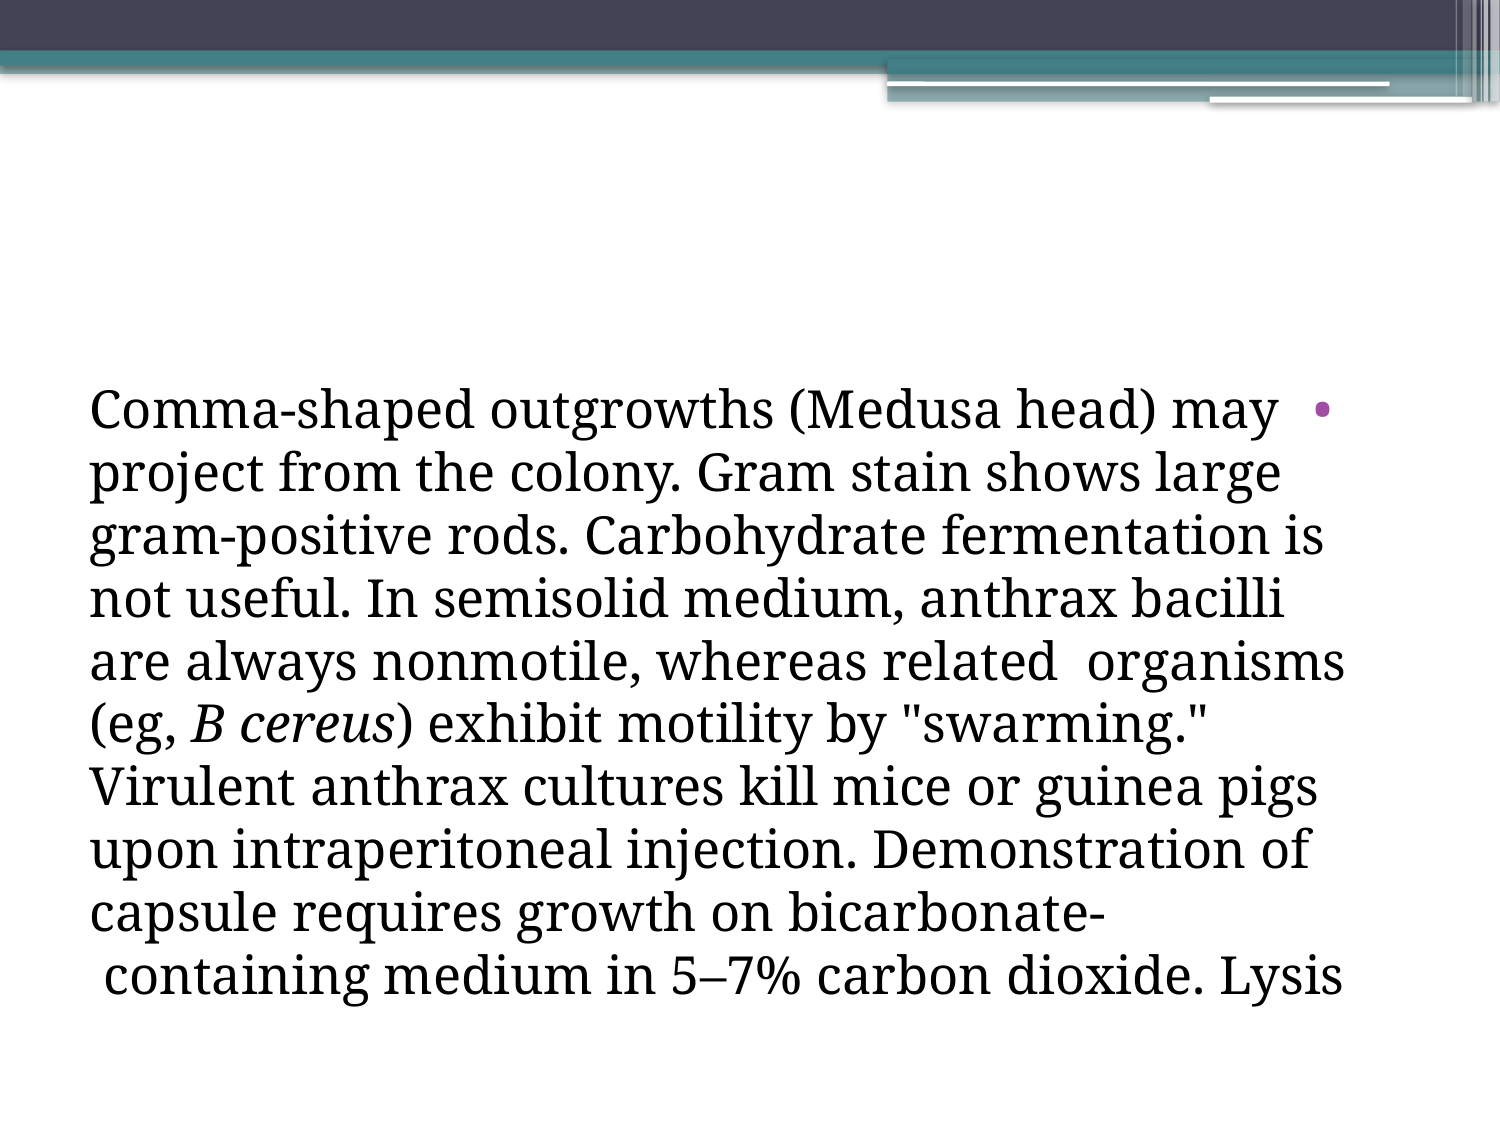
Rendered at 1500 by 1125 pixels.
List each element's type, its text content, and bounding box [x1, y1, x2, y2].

list Comma-shaped outgrowths (Medusa head) may project from the colony. Gram stain shows large gram-positive rods. Carbohydrate fermentation is not useful. In semisolid medium, anthrax bacilli are always nonmotile, whereas related organisms (eg, B cereus) exhibit motility by "swarming." Virulent anthrax cultures kill mice or guinea pigs upon intraperitoneal injection. Demonstration of capsule requires growth on bicarbonate-containing medium in 5–7% carbon dioxide. Lysis [75, 368, 1425, 1079]
